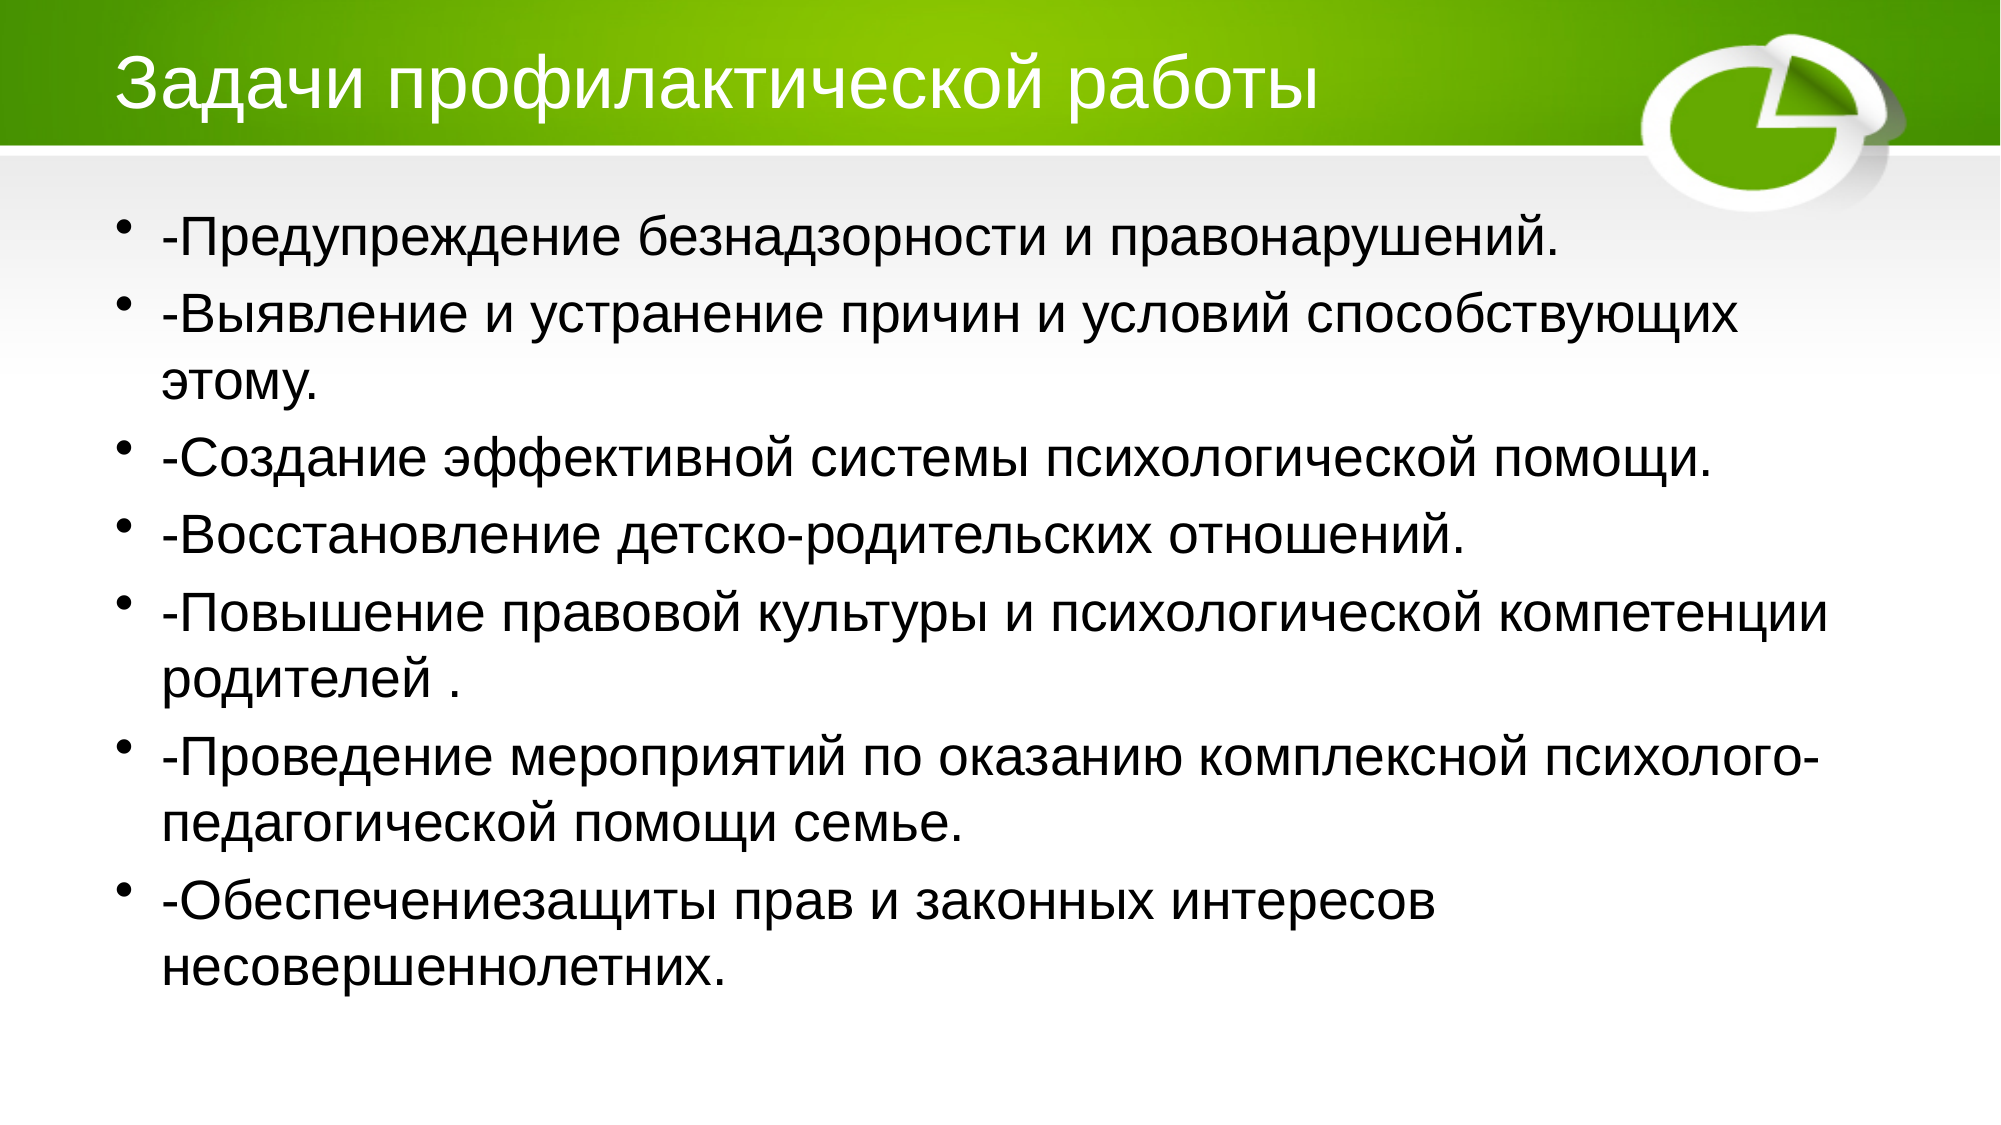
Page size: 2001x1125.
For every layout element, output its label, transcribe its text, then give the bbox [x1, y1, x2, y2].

picture [0, 0, 2001, 1125]
title Задачи профилактической работы [99, 30, 1901, 127]
list -Предупреждение безнадзорности и правонарушений. -Выявление и устранение причин и условий способствующих этому. -Создание эффективной системы психологической помощи. -Восстановление детско-родительских отношений. -Повышение правовой культуры и психологической компетенции родителей . -Проведение мероприятий по оказанию комплексной психолого-педагогической помощи семье. -Обеспечениезащиты прав и законных интересов несовершеннолетних. [99, 192, 1901, 1006]
